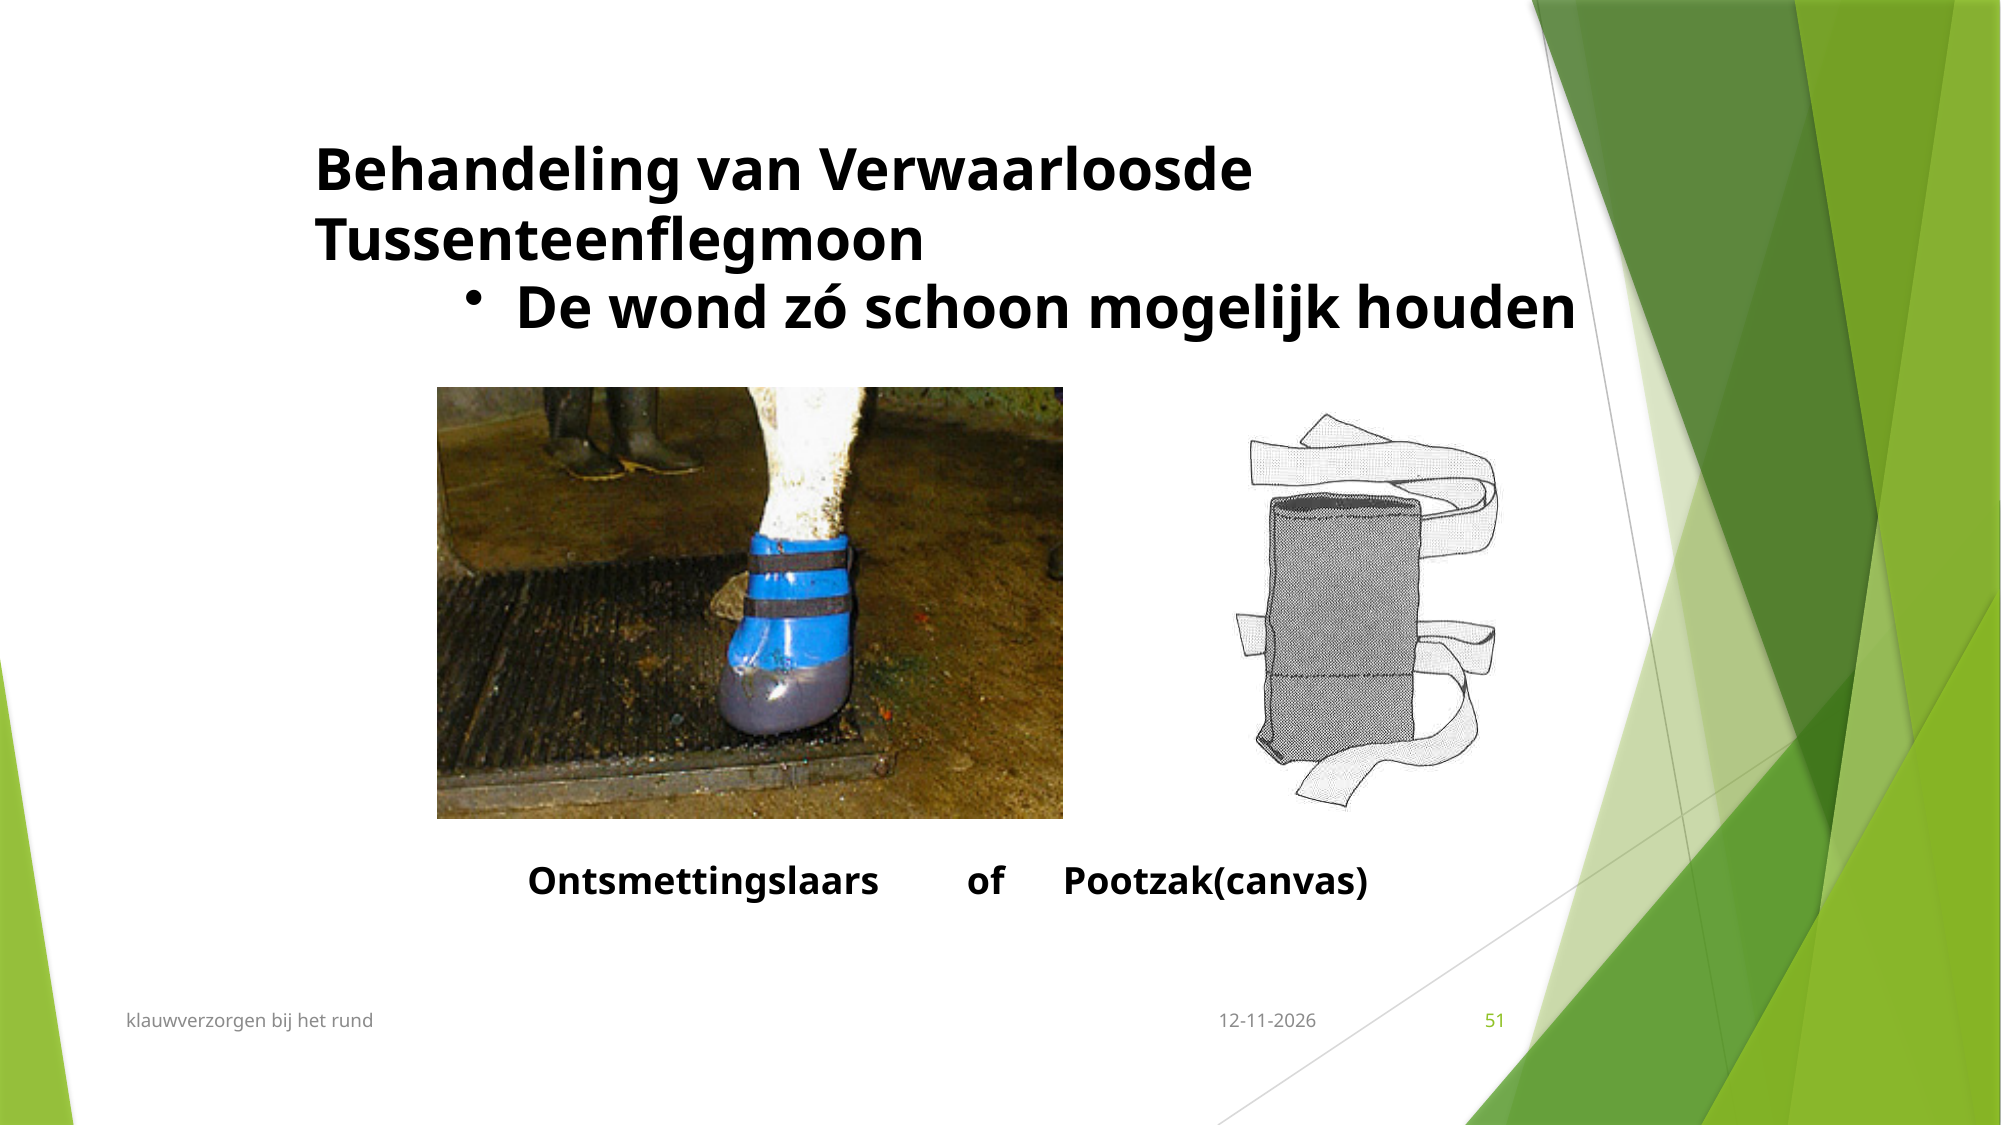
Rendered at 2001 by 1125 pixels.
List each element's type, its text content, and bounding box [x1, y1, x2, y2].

slide_number 51 [1409, 991, 1522, 1051]
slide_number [1181, 991, 1332, 1051]
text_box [436, 386, 1526, 912]
footer klauwverzorgen bij het rund [111, 991, 1145, 1051]
text_box De wond zó schoon mogelijk houden [450, 262, 1700, 348]
text_box Behandeling van Verwaarloosde Tussenteenflegmoon [299, 124, 1725, 280]
